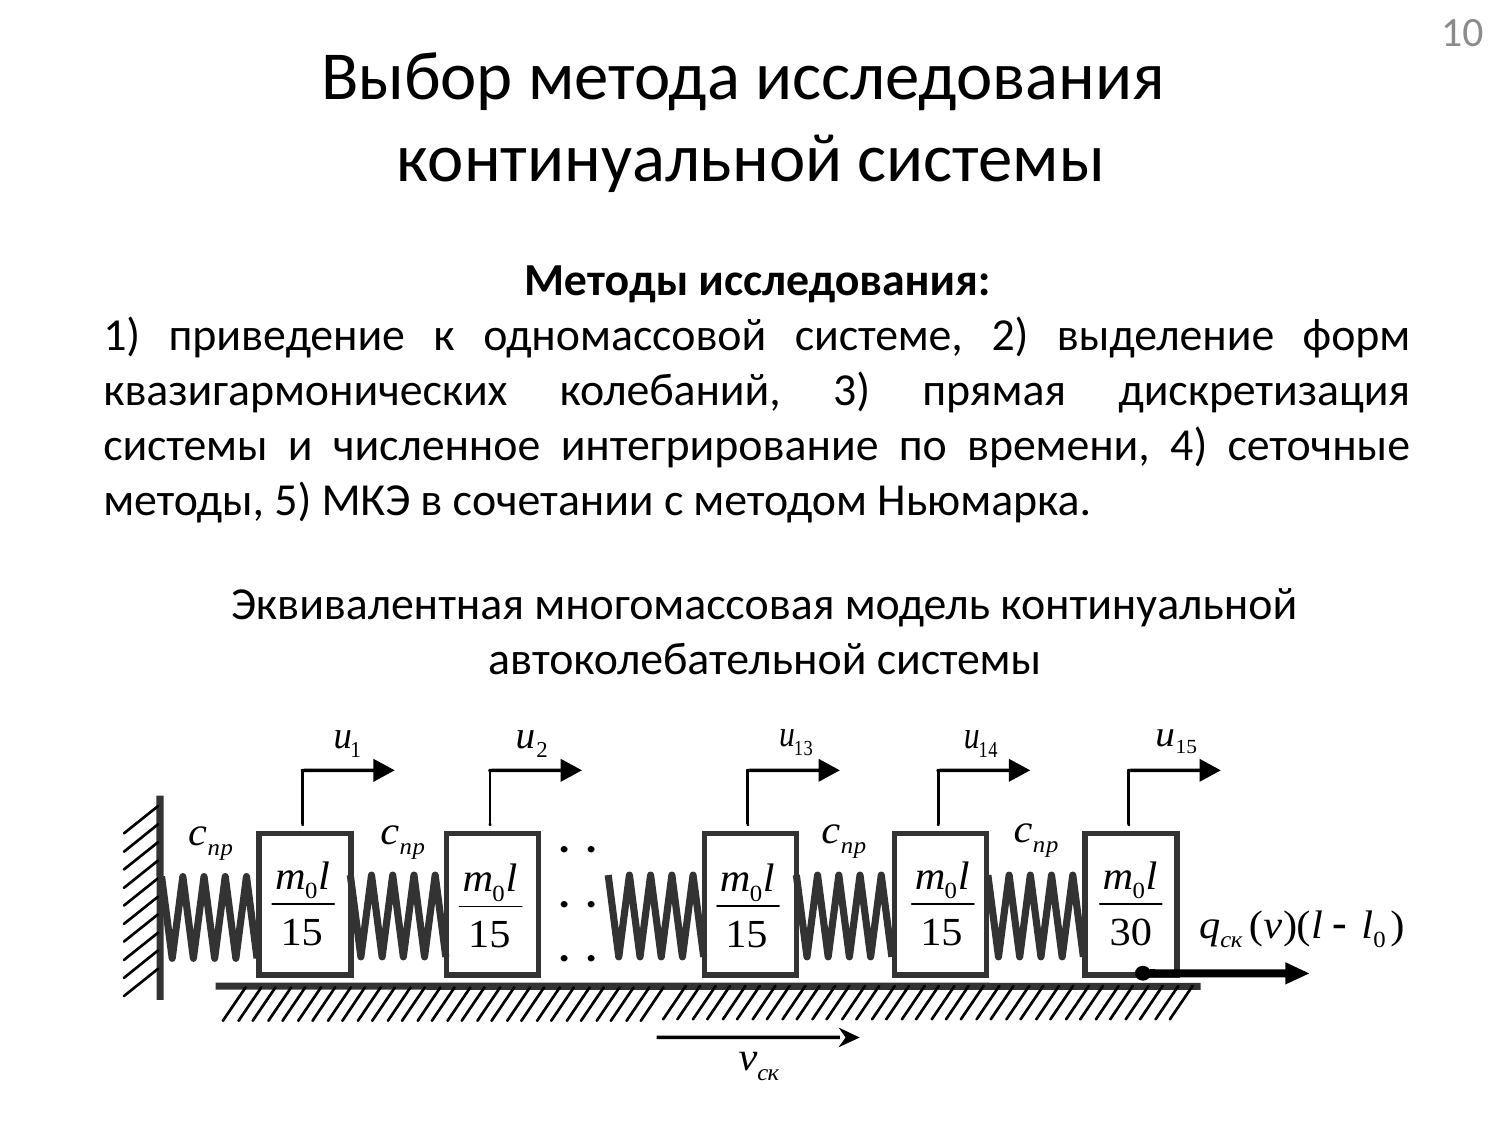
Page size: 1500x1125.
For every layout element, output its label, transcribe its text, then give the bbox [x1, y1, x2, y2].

text_box Эквивалентная многомассовая модель континуальной автоколебательной системы [103, 566, 1427, 691]
slide_number 10 [1148, 0, 1499, 60]
text_box Методы исследования: 1) приведение к одномассовой системе, 2) выделение форм квазигармонических колебаний, 3) прямая дискретизация системы и численное интегрирование по времени, 4) сеточные методы, 5) МКЭ в сочетании с методом Ньюмарка. [88, 242, 1427, 533]
picture [88, 708, 1442, 1125]
title Выбор метода исследования континуальной системы [76, 19, 1427, 207]
